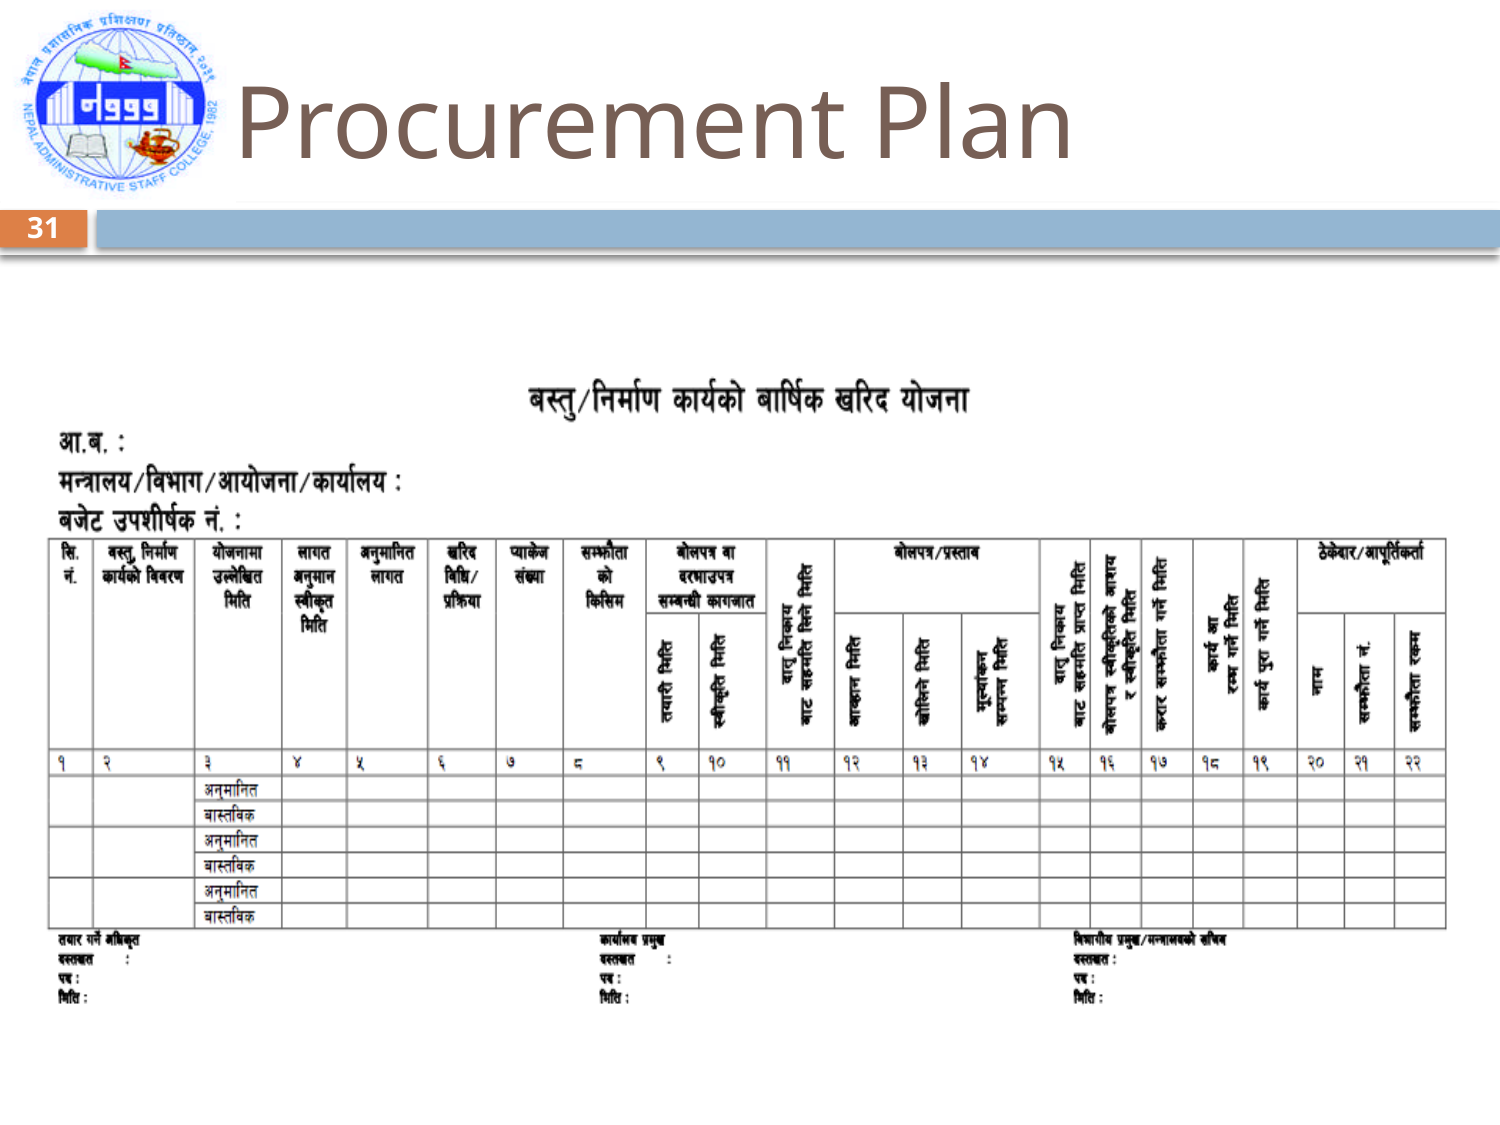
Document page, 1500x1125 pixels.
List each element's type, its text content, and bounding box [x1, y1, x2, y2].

title Procurement Plan [218, 37, 1471, 158]
picture [1, 0, 236, 158]
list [0, 158, 1471, 1125]
